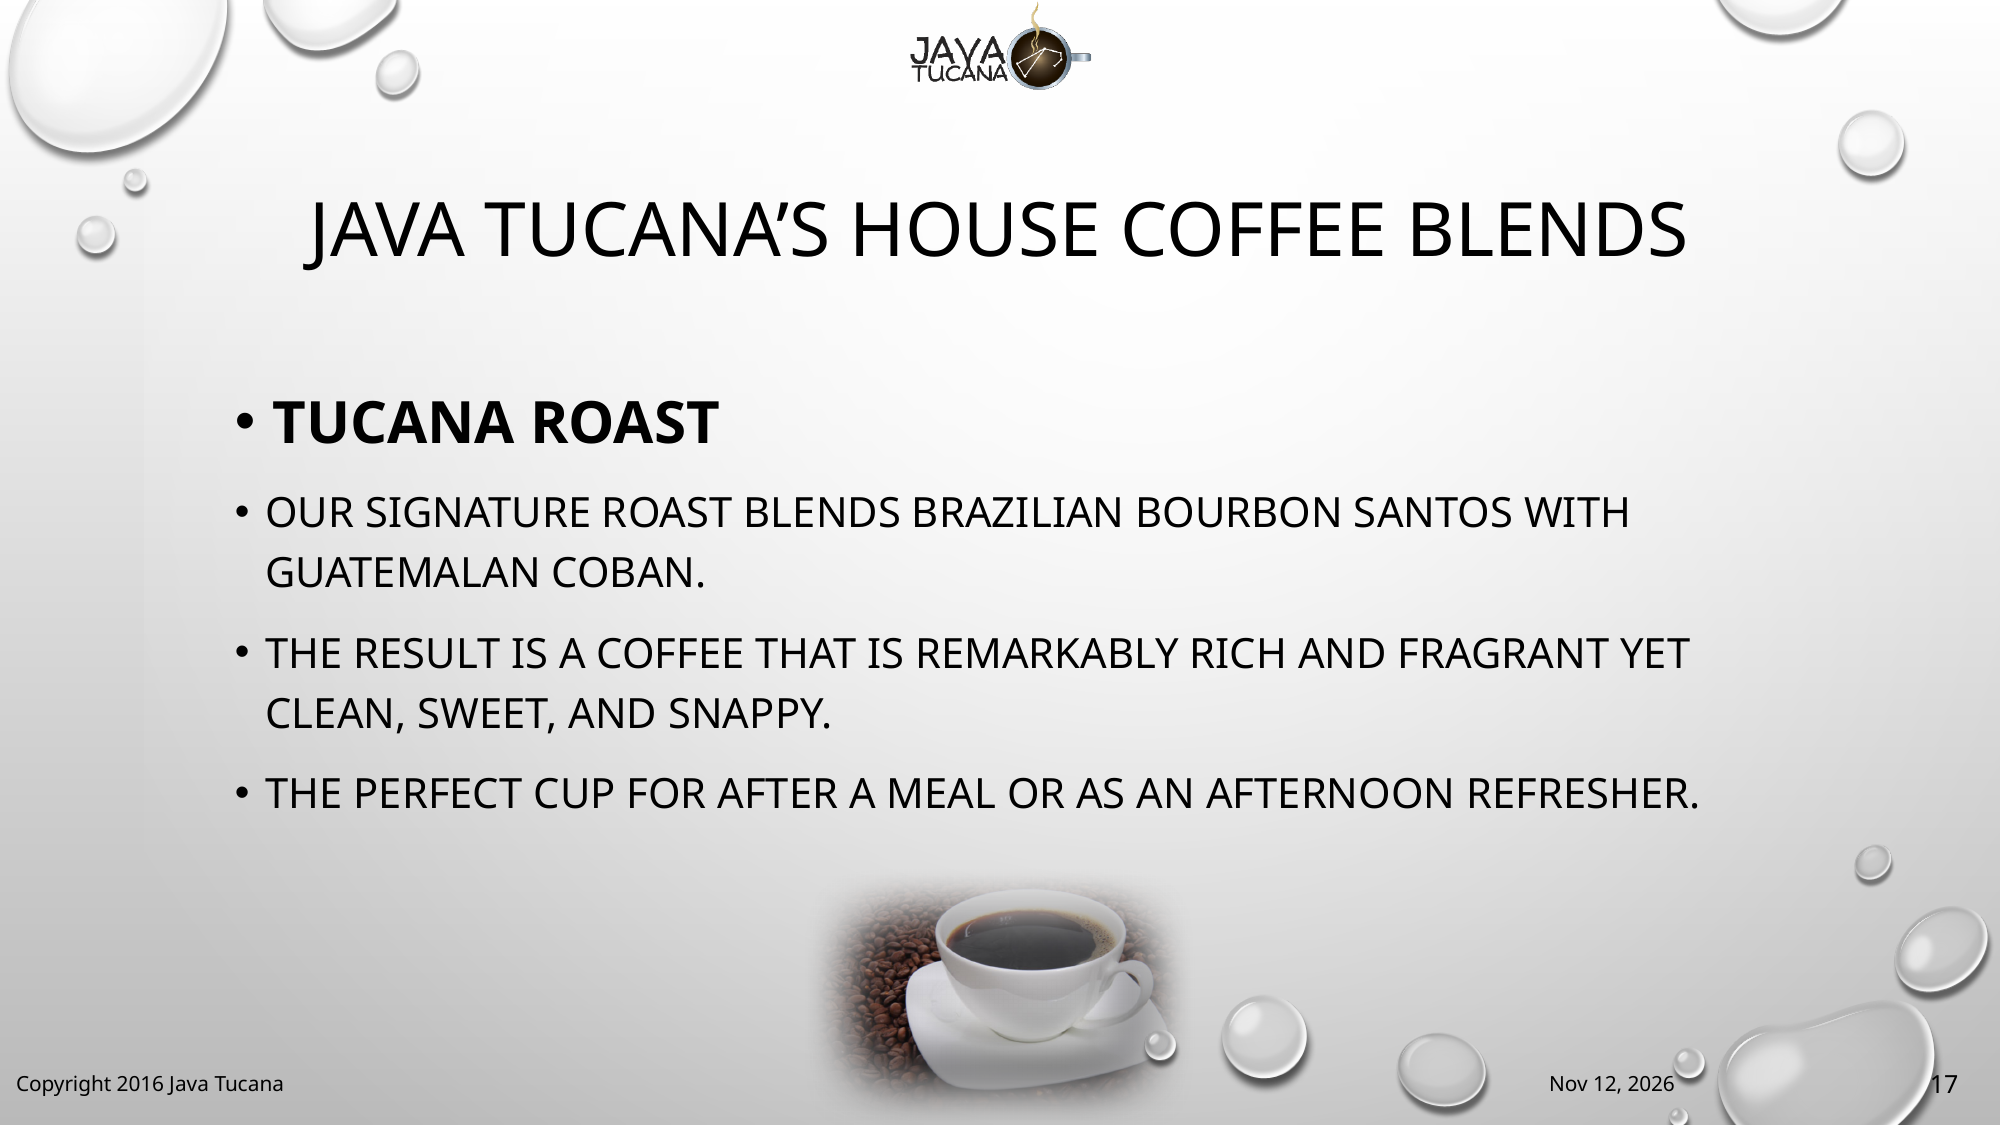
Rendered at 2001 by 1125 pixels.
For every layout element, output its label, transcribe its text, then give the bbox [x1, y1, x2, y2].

slide_number 17 [1848, 1055, 1974, 1116]
slide_number 25-May-16 [1239, 1055, 1690, 1116]
title Java Tucana’s house coffee blends [149, 101, 1851, 364]
picture [0, 0, 2001, 1125]
list Tucana Roast Our signature roast blends Brazilian Bourbon Santos with Guatemalan Coban. The result is a coffee that is remarkably rich and fragrant yet clean, sweet, and snappy. The perfect cup for after a meal or as an afternoon refresher. [219, 363, 1780, 905]
footer Copyright 2016 Java Tucana [1, 1055, 1096, 1116]
